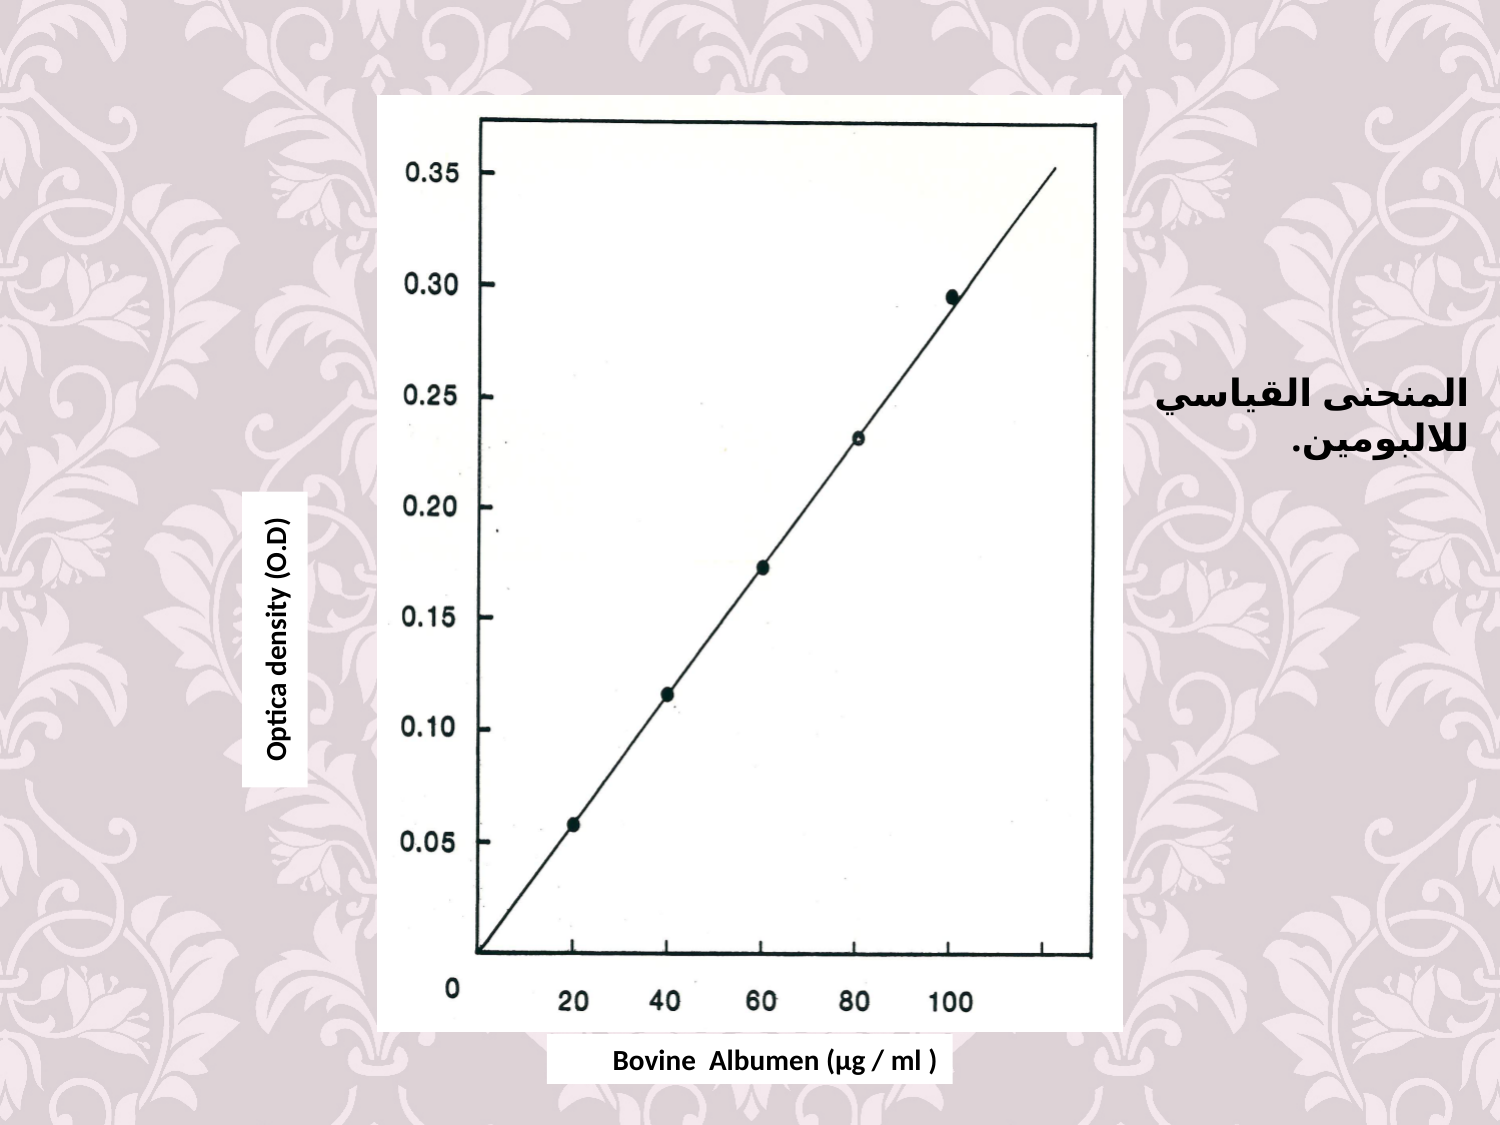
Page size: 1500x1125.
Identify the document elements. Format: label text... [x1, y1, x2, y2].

picture [377, 95, 1123, 1032]
text_box Optica density (O.D) [242, 491, 308, 788]
text_box المنحنى القياسي للالبومين. [1129, 361, 1485, 512]
text_box Bovine Albumen (µg / ml ) [546, 1046, 953, 1084]
